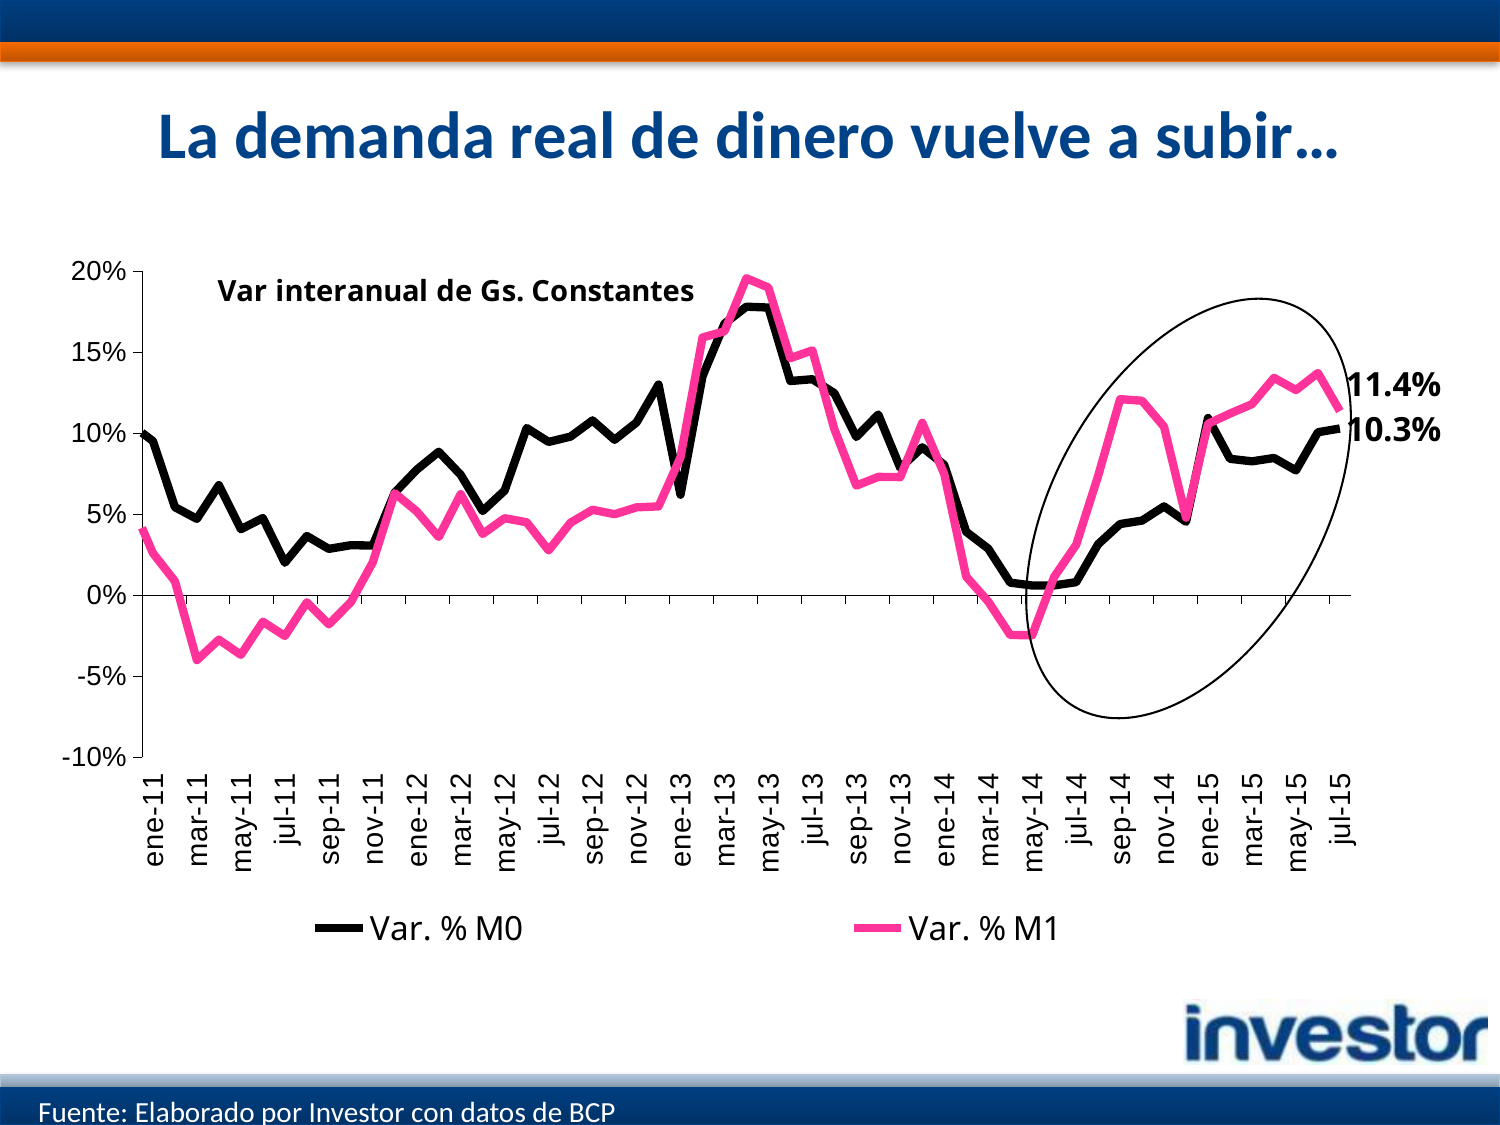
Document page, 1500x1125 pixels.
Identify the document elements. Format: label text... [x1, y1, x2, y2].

picture [1183, 999, 1488, 1065]
title La demanda real de dinero vuelve a subir… [0, 42, 1500, 221]
text_box Fuente: Elaborado por Investor con datos de BCP [23, 1086, 1266, 1125]
chart [0, 219, 1479, 963]
